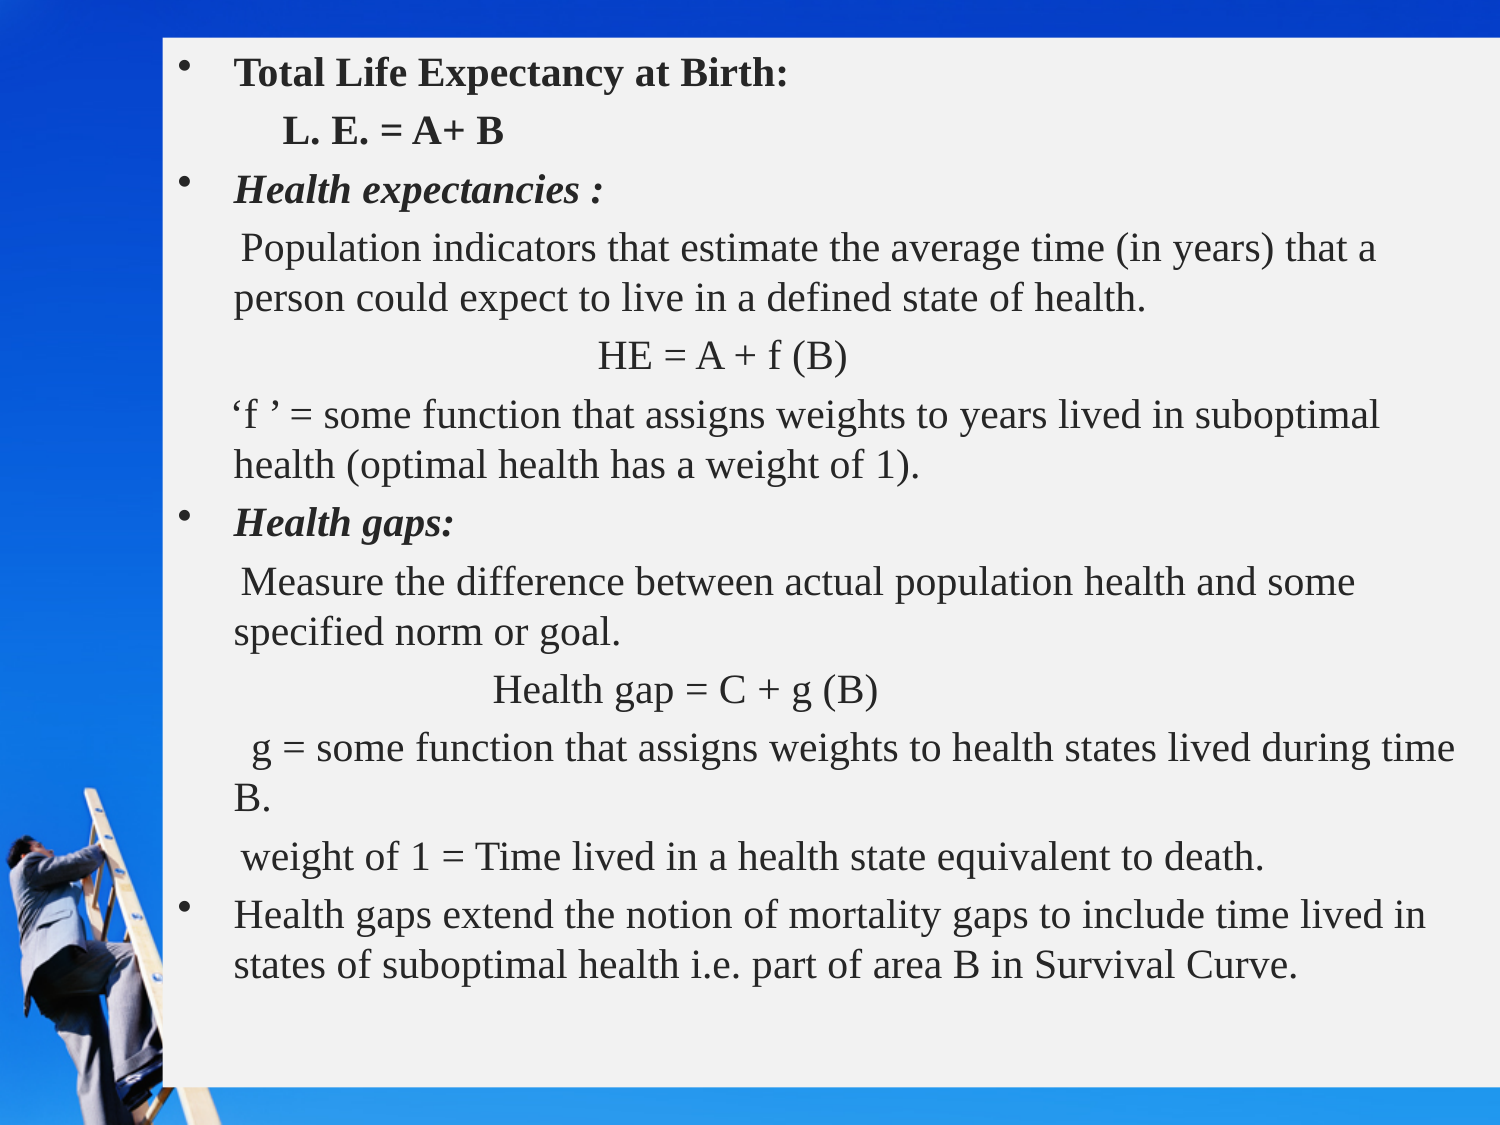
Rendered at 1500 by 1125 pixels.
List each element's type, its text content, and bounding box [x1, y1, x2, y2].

picture [0, 0, 1500, 1125]
list Total Life Expectancy at Birth: L. E. = A+ B Health expectancies : Population indicators that estimate the average time (in years) that a person could expect to live in a defined state of health. HE = A + f (B) ‘f ’ = some function that assigns weights to years lived in suboptimal health (optimal health has a weight of 1). Health gaps: Measure the difference between actual population health and some specified norm or goal. Health gap = C + g (B) g = some function that assigns weights to health states lived during time B. weight of 1 = Time lived in a health state equivalent to death. Health gaps extend the notion of mortality gaps to include time lived in states of suboptimal health i.e. part of area B in Survival Curve. [162, 37, 1500, 1088]
